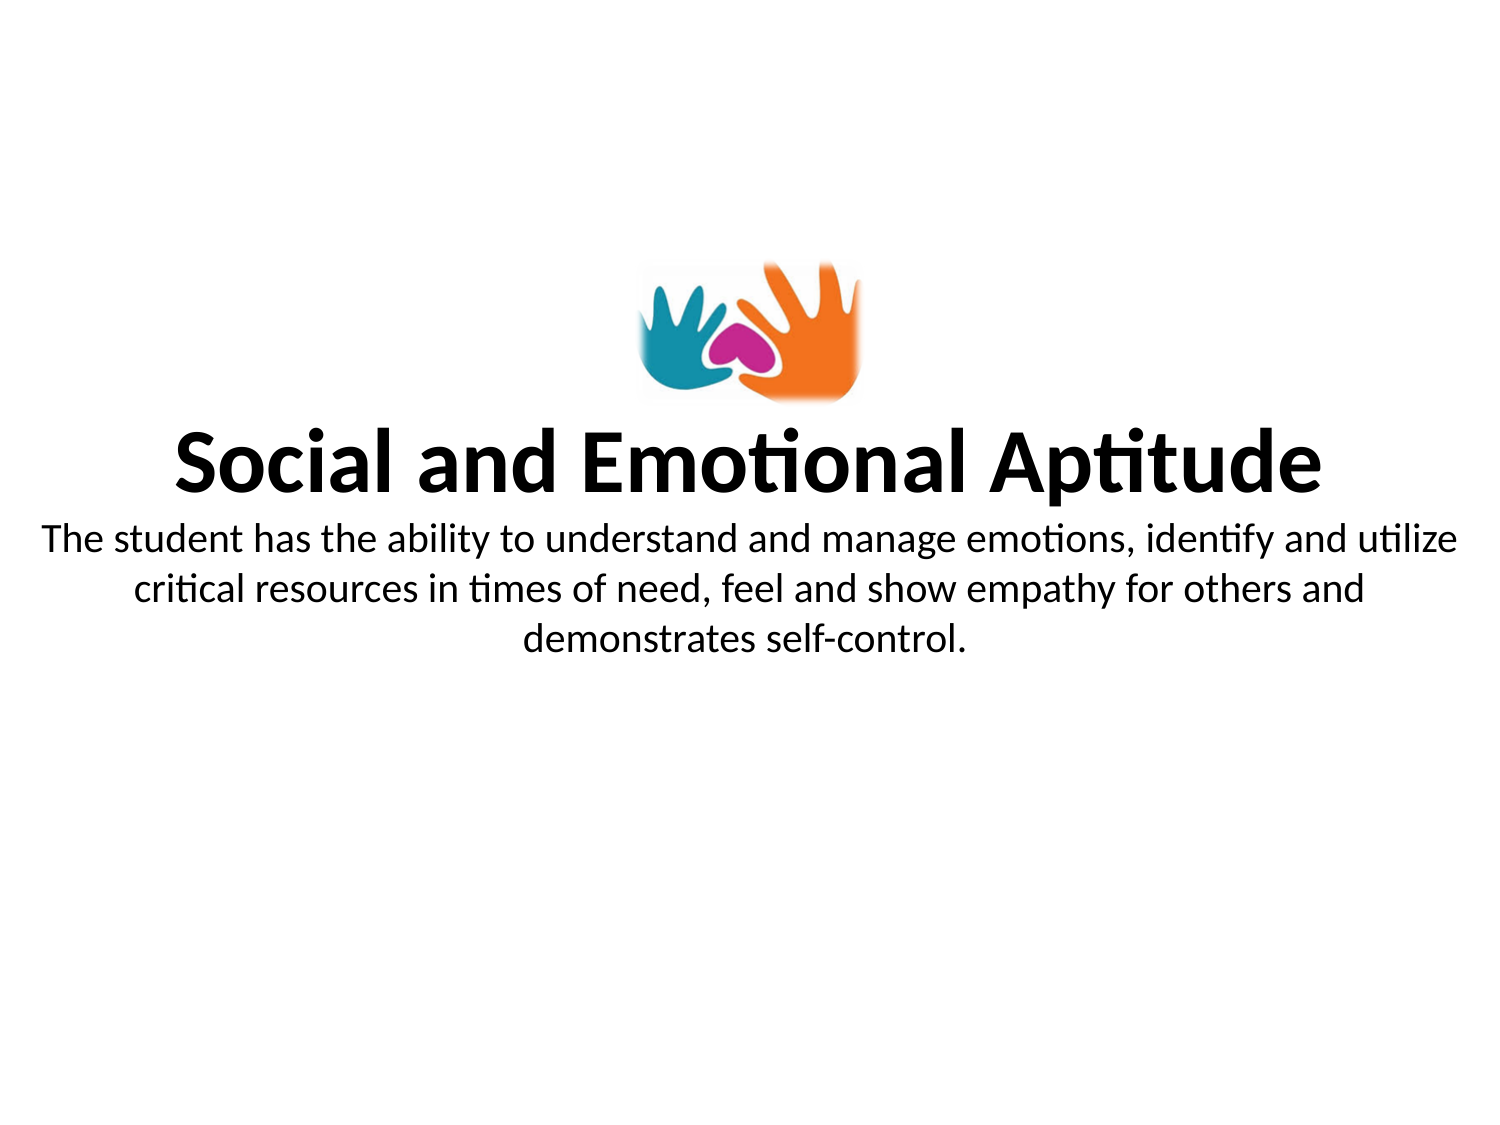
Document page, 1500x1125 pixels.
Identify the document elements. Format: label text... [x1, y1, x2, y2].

title Social and Emotional Aptitude The student has the ability to understand and manage emotions, identify and utilize critical resources in times of need, feel and show empathy for others and demonstrates self-control. [0, 410, 1500, 652]
picture [633, 256, 867, 410]
